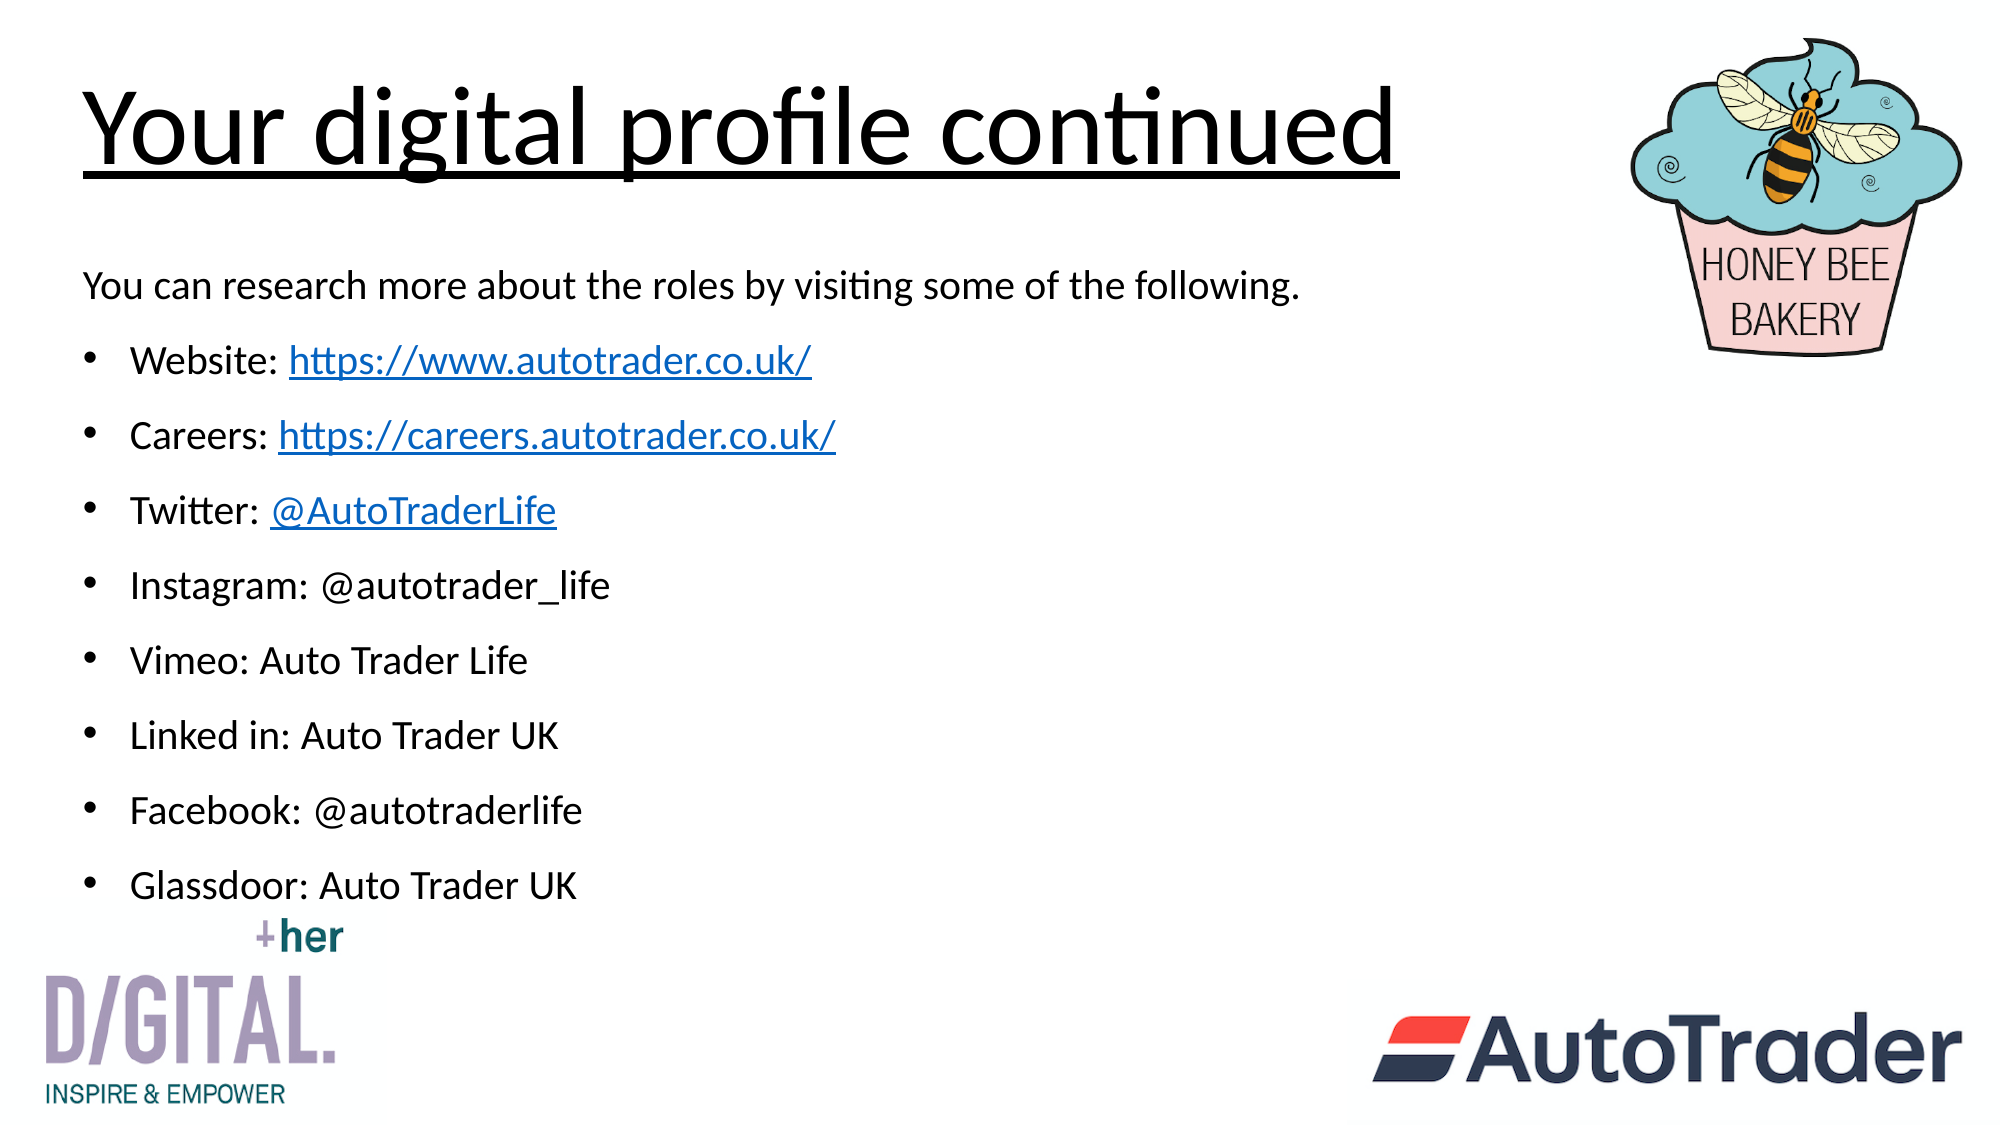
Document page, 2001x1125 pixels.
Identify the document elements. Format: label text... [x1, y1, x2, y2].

text_box Your digital profile continued [67, 44, 1586, 195]
picture [0, 897, 387, 1125]
text_box You can research more about the roles by visiting some of the following. Website: https://www.autotrader.co.uk/ Careers: https://careers.autotrader.co.uk/ Twitter: @AutoTraderLife Instagram: @autotrader_life Vimeo: Auto Trader Life Linked in: Auto Trader UK Facebook: @autotraderlife Glassdoor: Auto Trader UK [67, 224, 1634, 990]
picture [1347, 978, 2000, 1125]
picture [1591, 0, 2000, 401]
